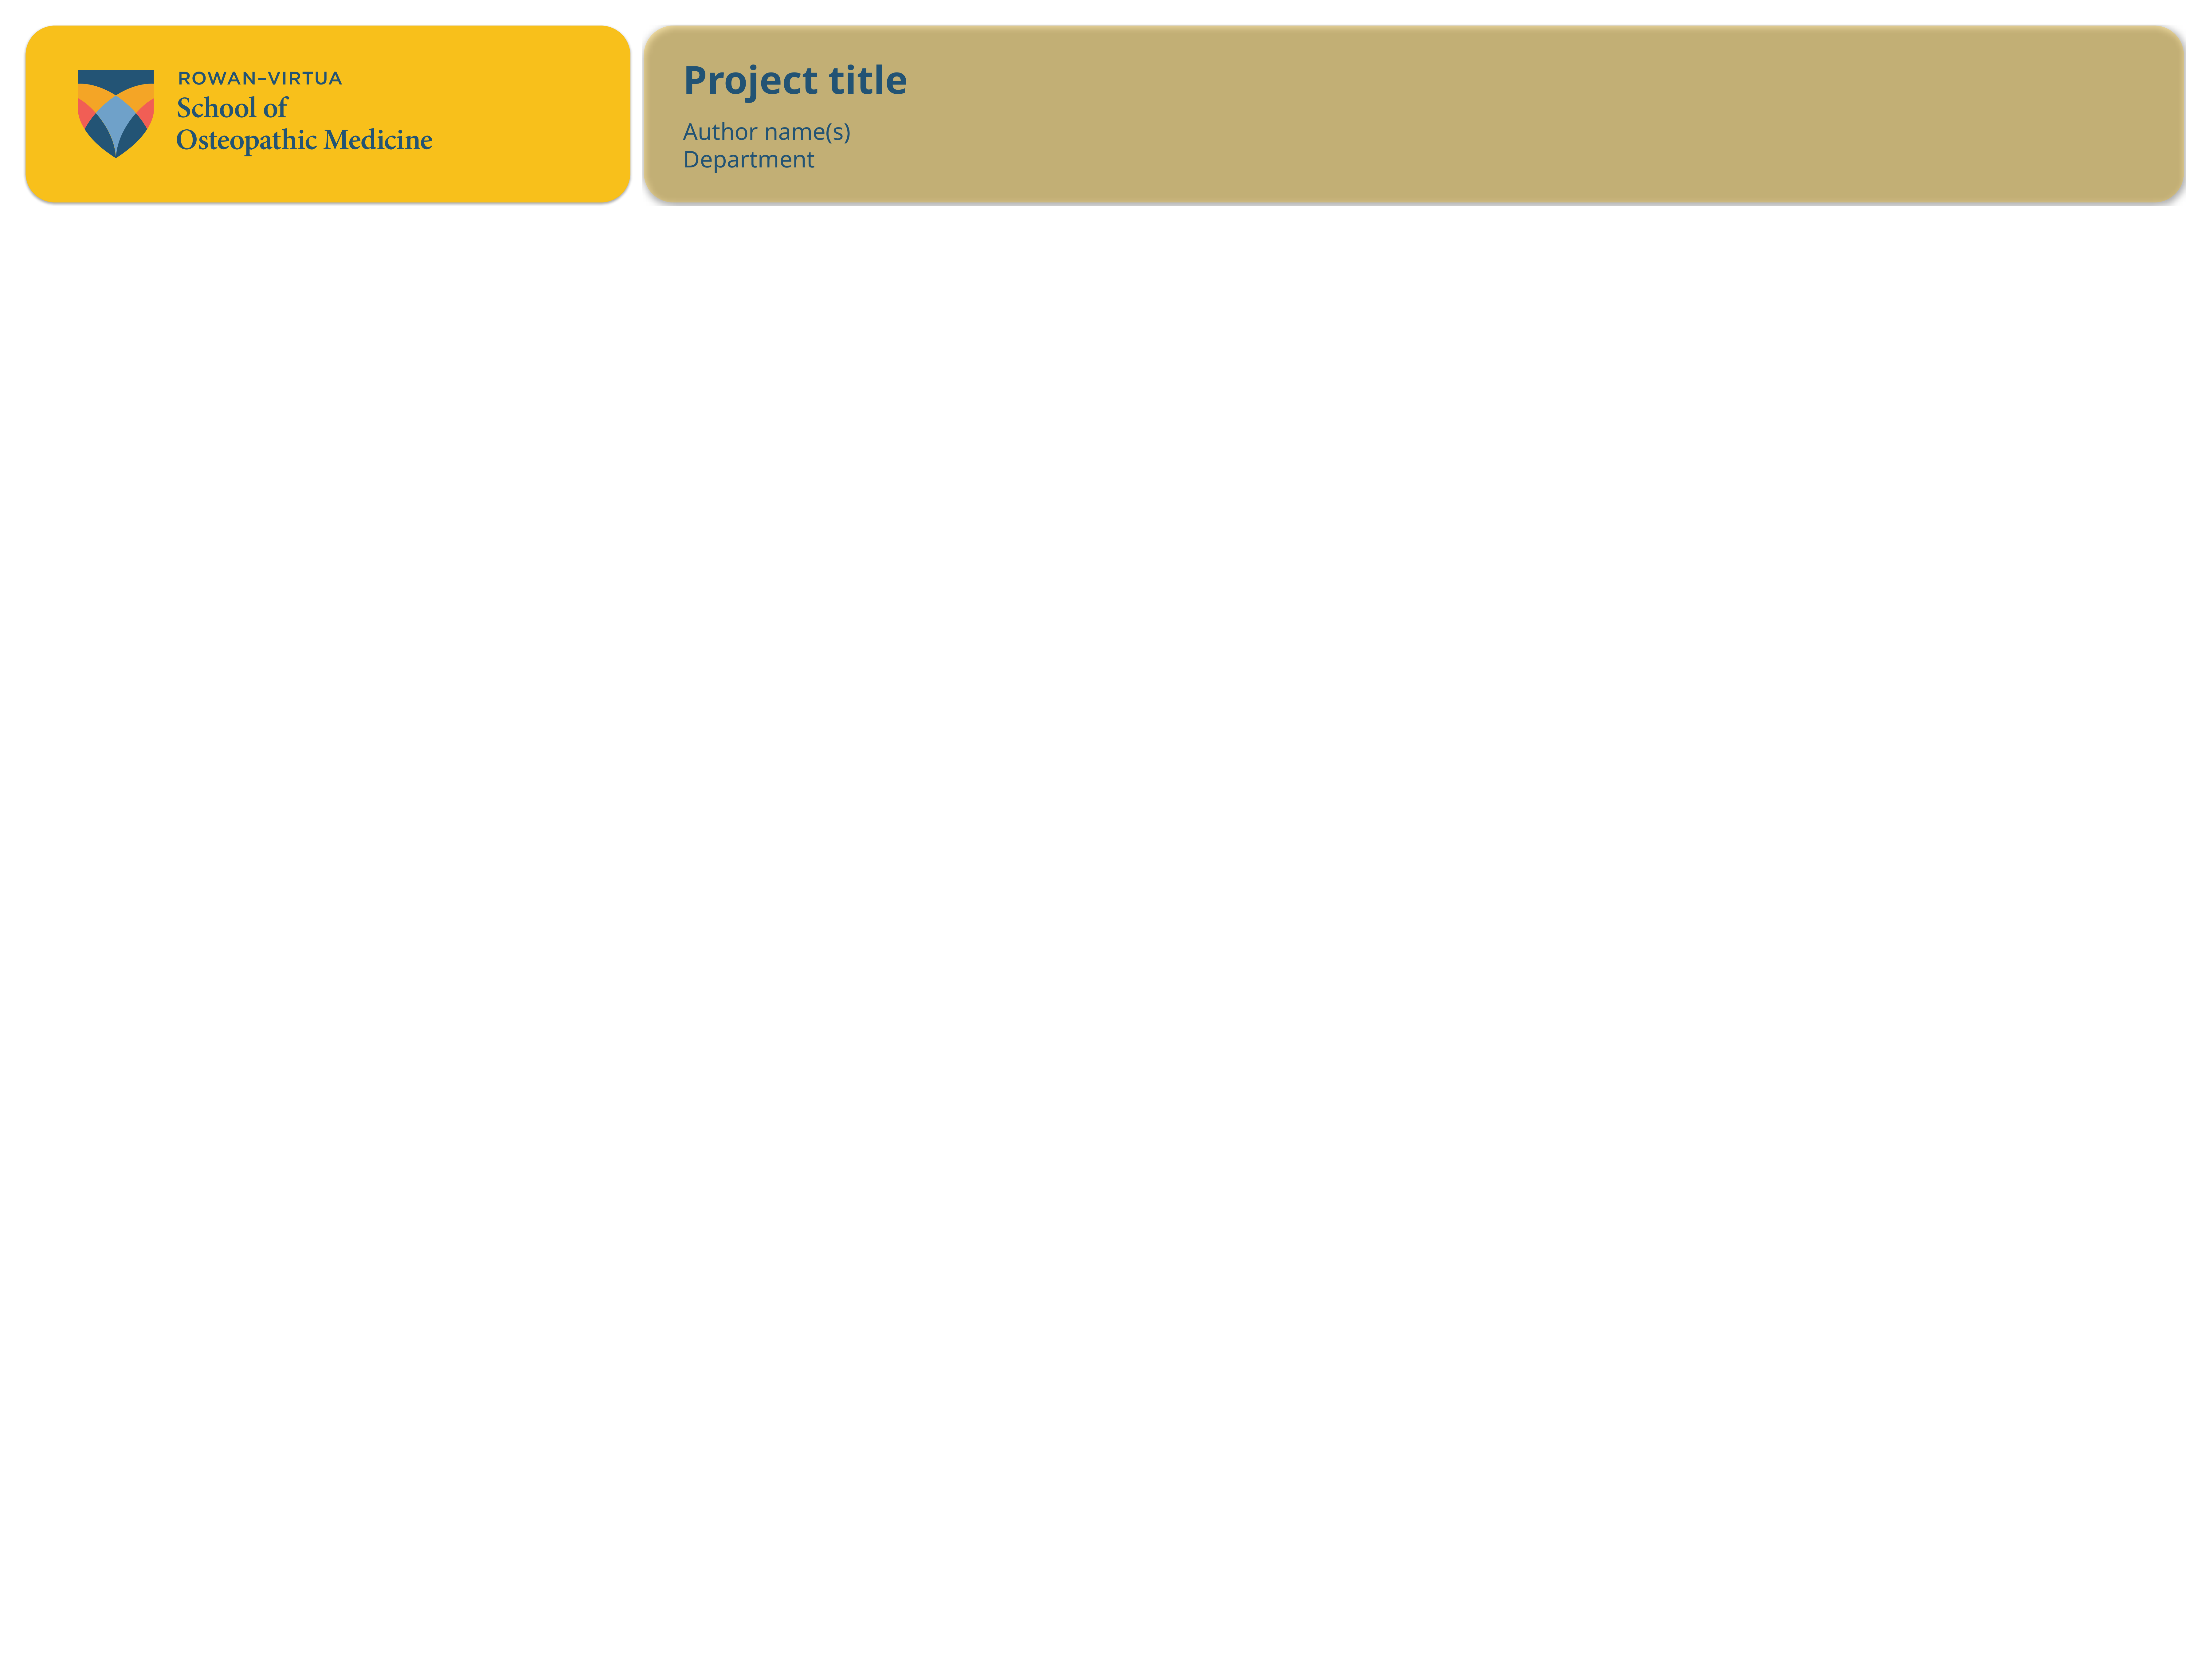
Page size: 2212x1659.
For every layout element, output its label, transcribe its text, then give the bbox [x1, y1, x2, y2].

picture [0, 25, 531, 202]
text_box Project title Author name(s) Department [678, 53, 2155, 175]
